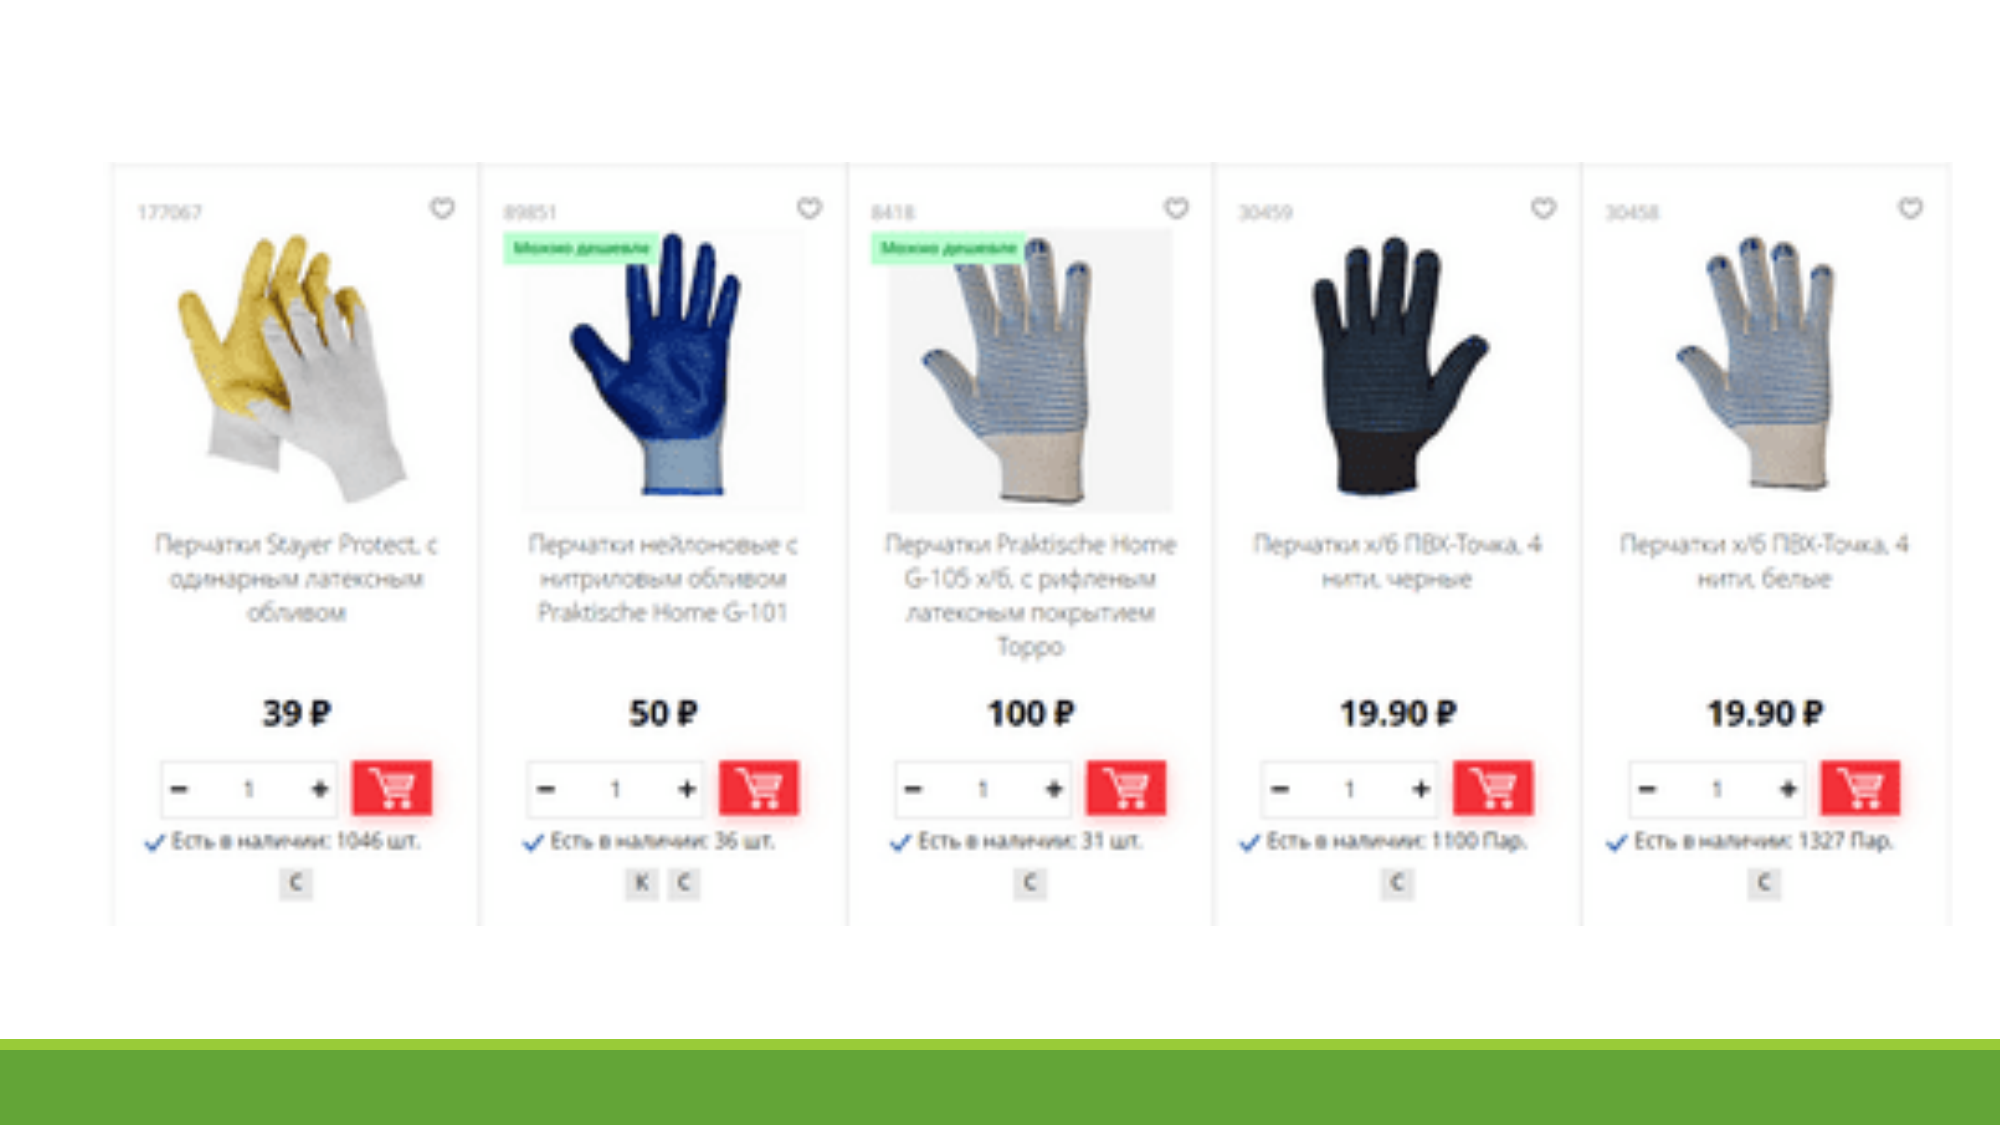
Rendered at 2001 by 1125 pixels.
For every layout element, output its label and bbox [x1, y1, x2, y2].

picture [102, 161, 1954, 926]
